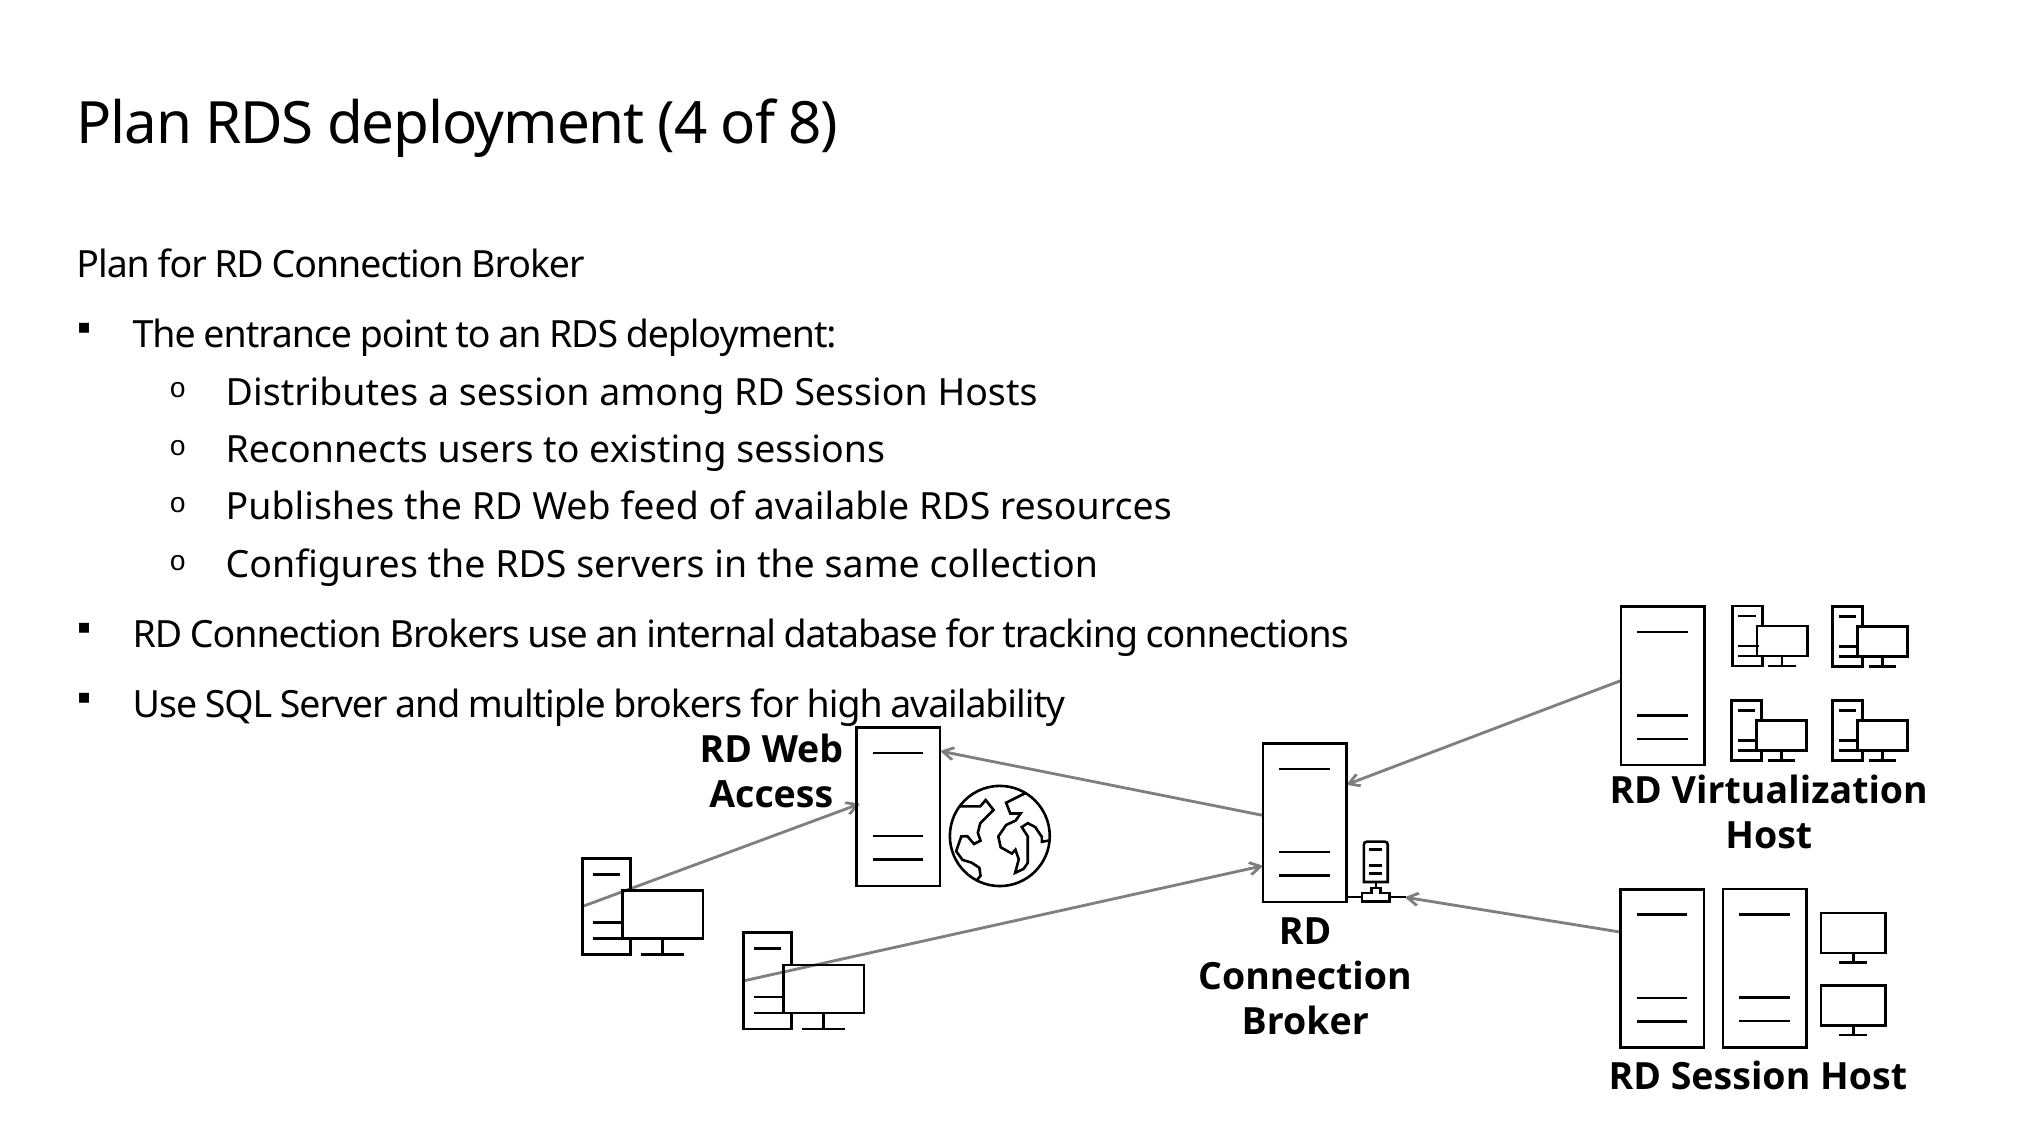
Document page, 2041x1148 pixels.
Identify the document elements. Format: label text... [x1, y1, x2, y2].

list Plan for RD Connection Broker The entrance point to an RDS deployment: Distributes a session among RD Session Hosts Reconnects users to existing sessions Publishes the RD Web feed of available RDS resources Configures the RDS servers in the same collection RD Connection Brokers use an internal database for tracking connections Use SQL Server and multiple brokers for high availability [76, 240, 1968, 1074]
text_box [582, 605, 1937, 1106]
title Plan RDS deployment (4 of 8) [76, 93, 1968, 161]
